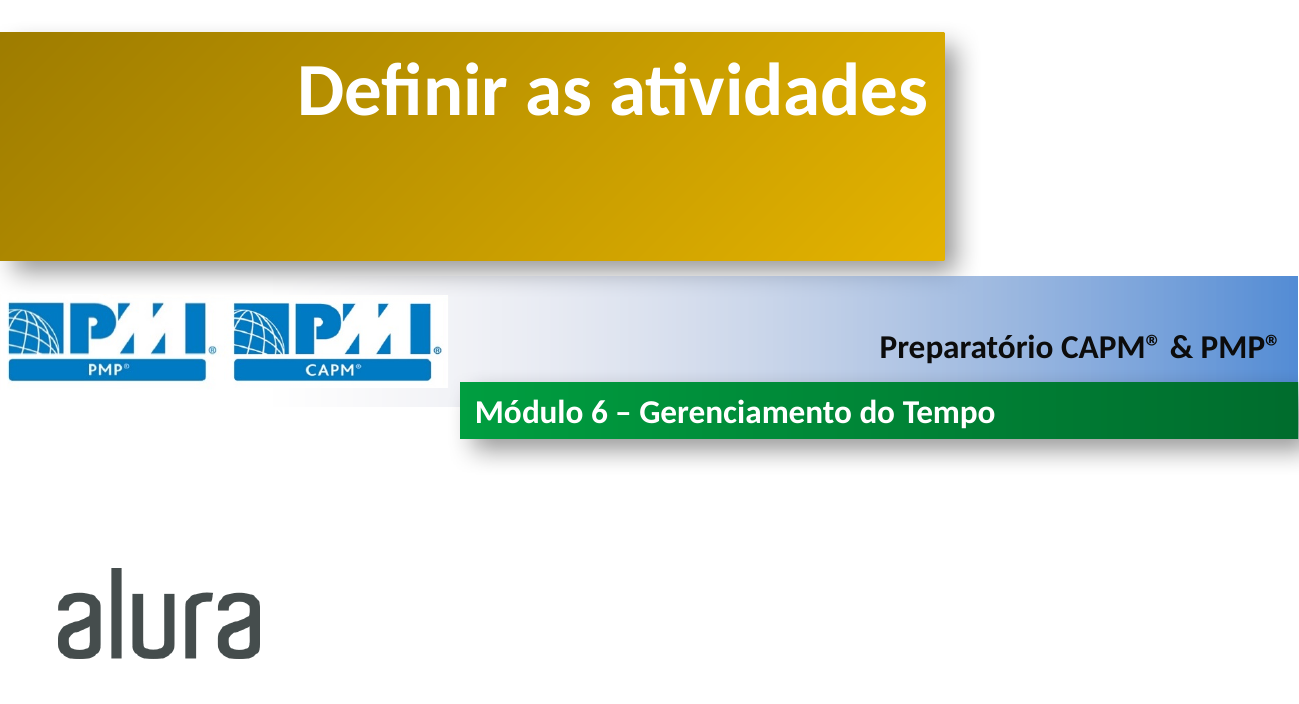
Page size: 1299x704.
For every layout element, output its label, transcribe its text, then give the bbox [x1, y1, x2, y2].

text_box Módulo 6 – Gerenciamento do Tempo [460, 382, 1299, 439]
text_box [270, 276, 1298, 317]
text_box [0, 294, 449, 390]
picture [58, 568, 260, 660]
text_box Preparatório CAPM® & PMP® [452, 317, 1298, 374]
text_box [270, 374, 1298, 407]
text_box Definir as atividades [0, 32, 945, 261]
